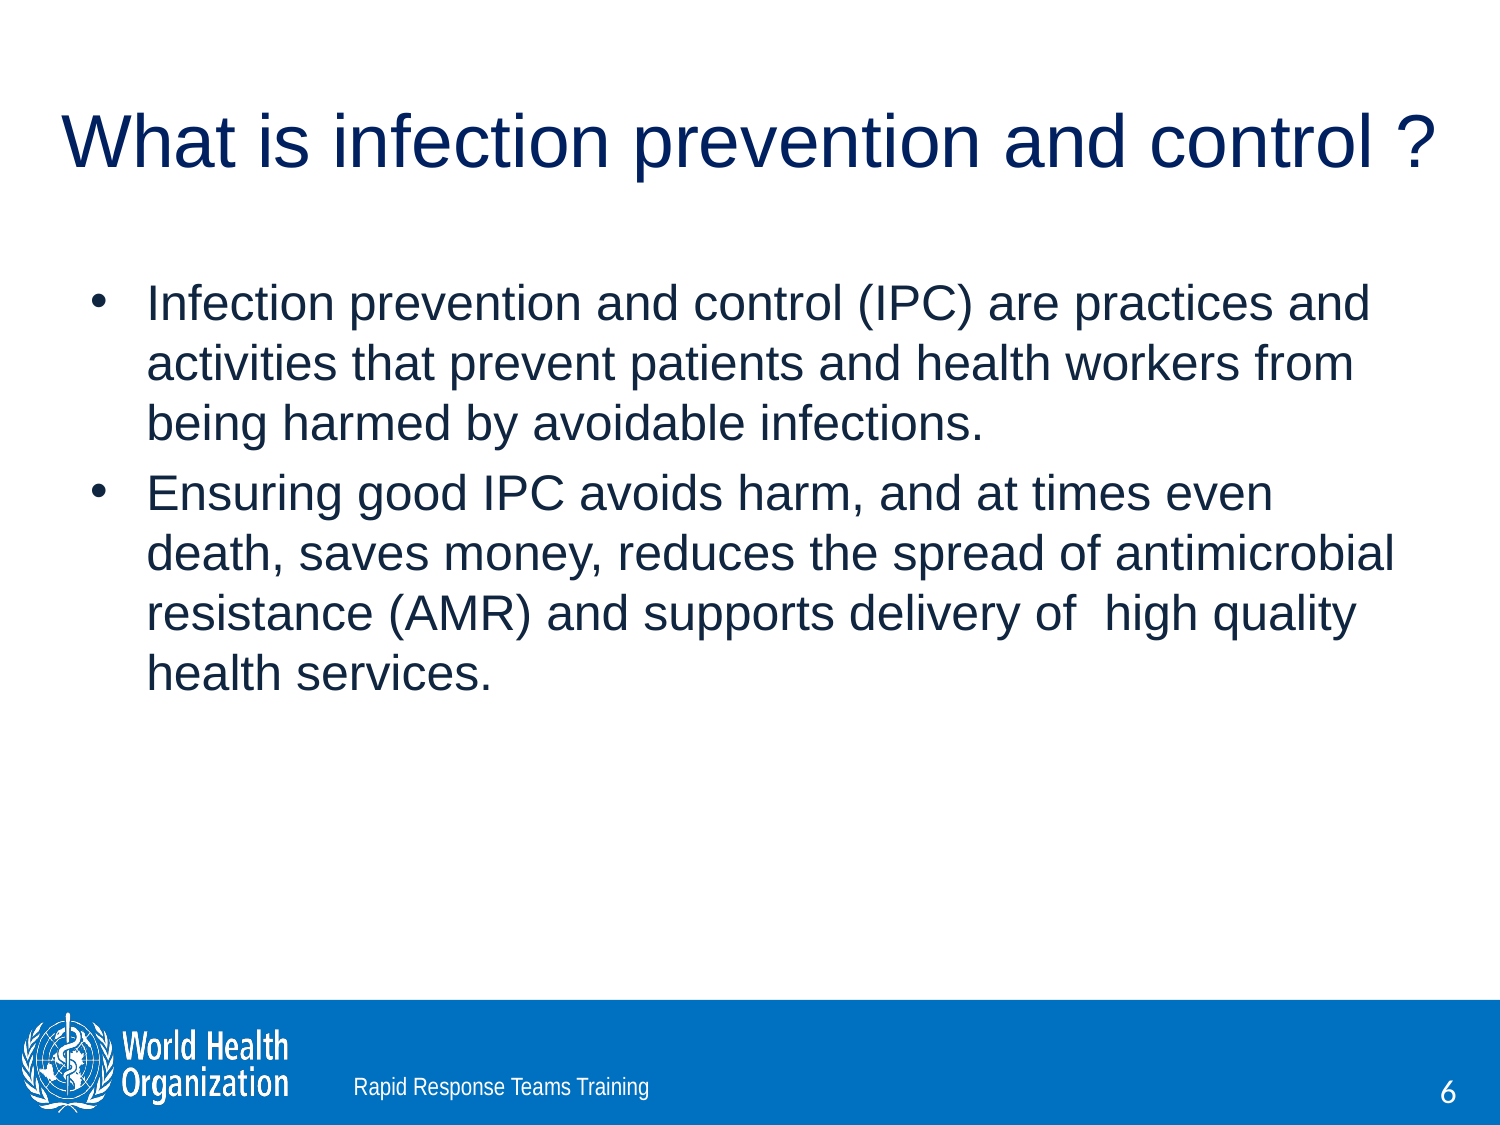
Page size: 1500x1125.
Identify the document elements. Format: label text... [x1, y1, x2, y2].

list Infection prevention and control (IPC) are practices and activities that prevent patients and health workers from being harmed by avoidable infections. Ensuring good IPC avoids harm, and at times even death, saves money, reduces the spread of antimicrobial resistance (AMR) and supports delivery of high quality health services. [75, 262, 1425, 1005]
picture [21, 1012, 288, 1113]
title What is infection prevention and control ? [16, 42, 1483, 233]
